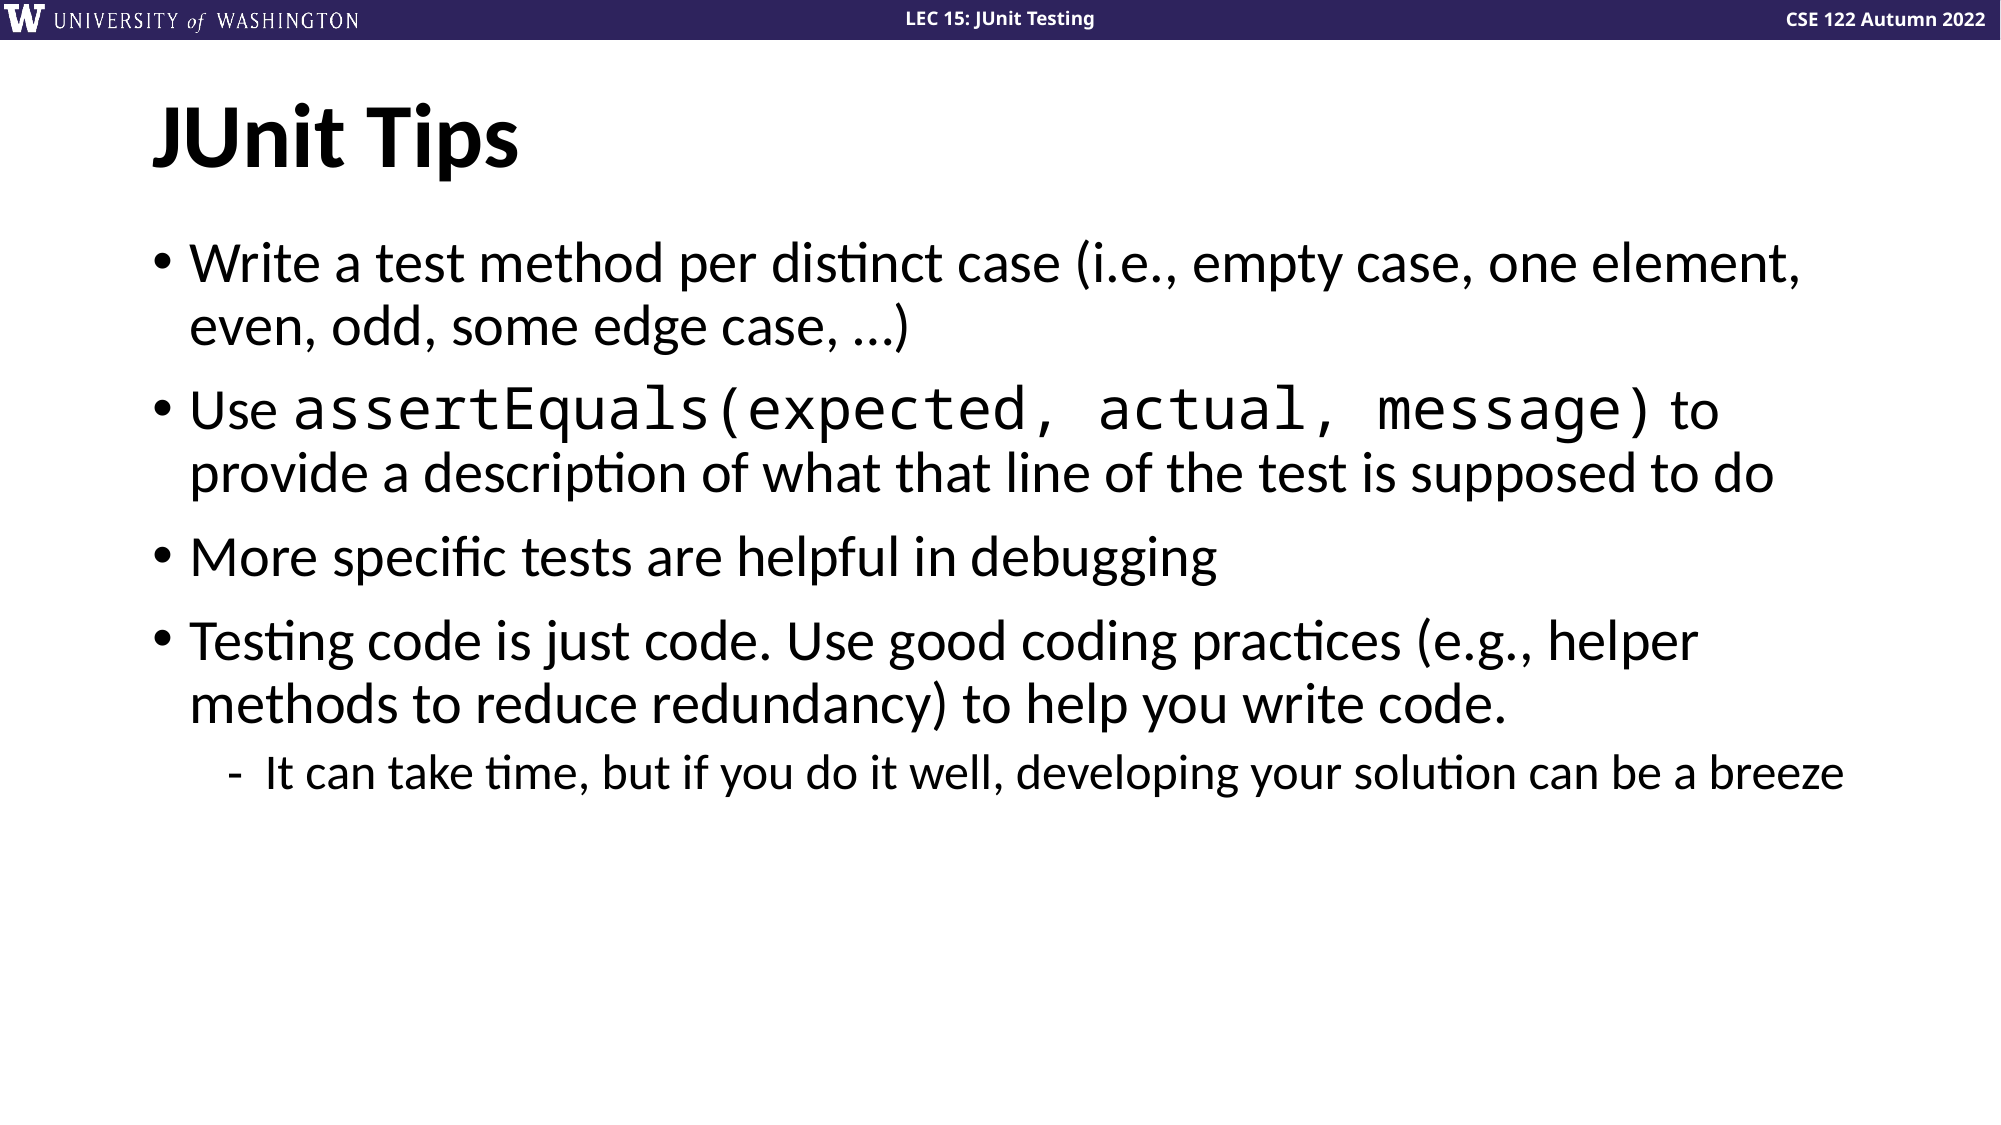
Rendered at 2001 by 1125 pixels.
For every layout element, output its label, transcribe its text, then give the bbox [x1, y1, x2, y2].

title JUnit Tips [137, 74, 1863, 200]
picture [4, 4, 358, 33]
list Write a test method per distinct case (i.e., empty case, one element, even, odd, some edge case, …) Use assertEquals(expected, actual, message) to provide a description of what that line of the test is supposed to do More specific tests are helpful in debugging Testing code is just code. Use good coding practices (e.g., helper methods to reduce redundancy) to help you write code. It can take time, but if you do it well, developing your solution can be a breeze [137, 224, 1863, 1014]
